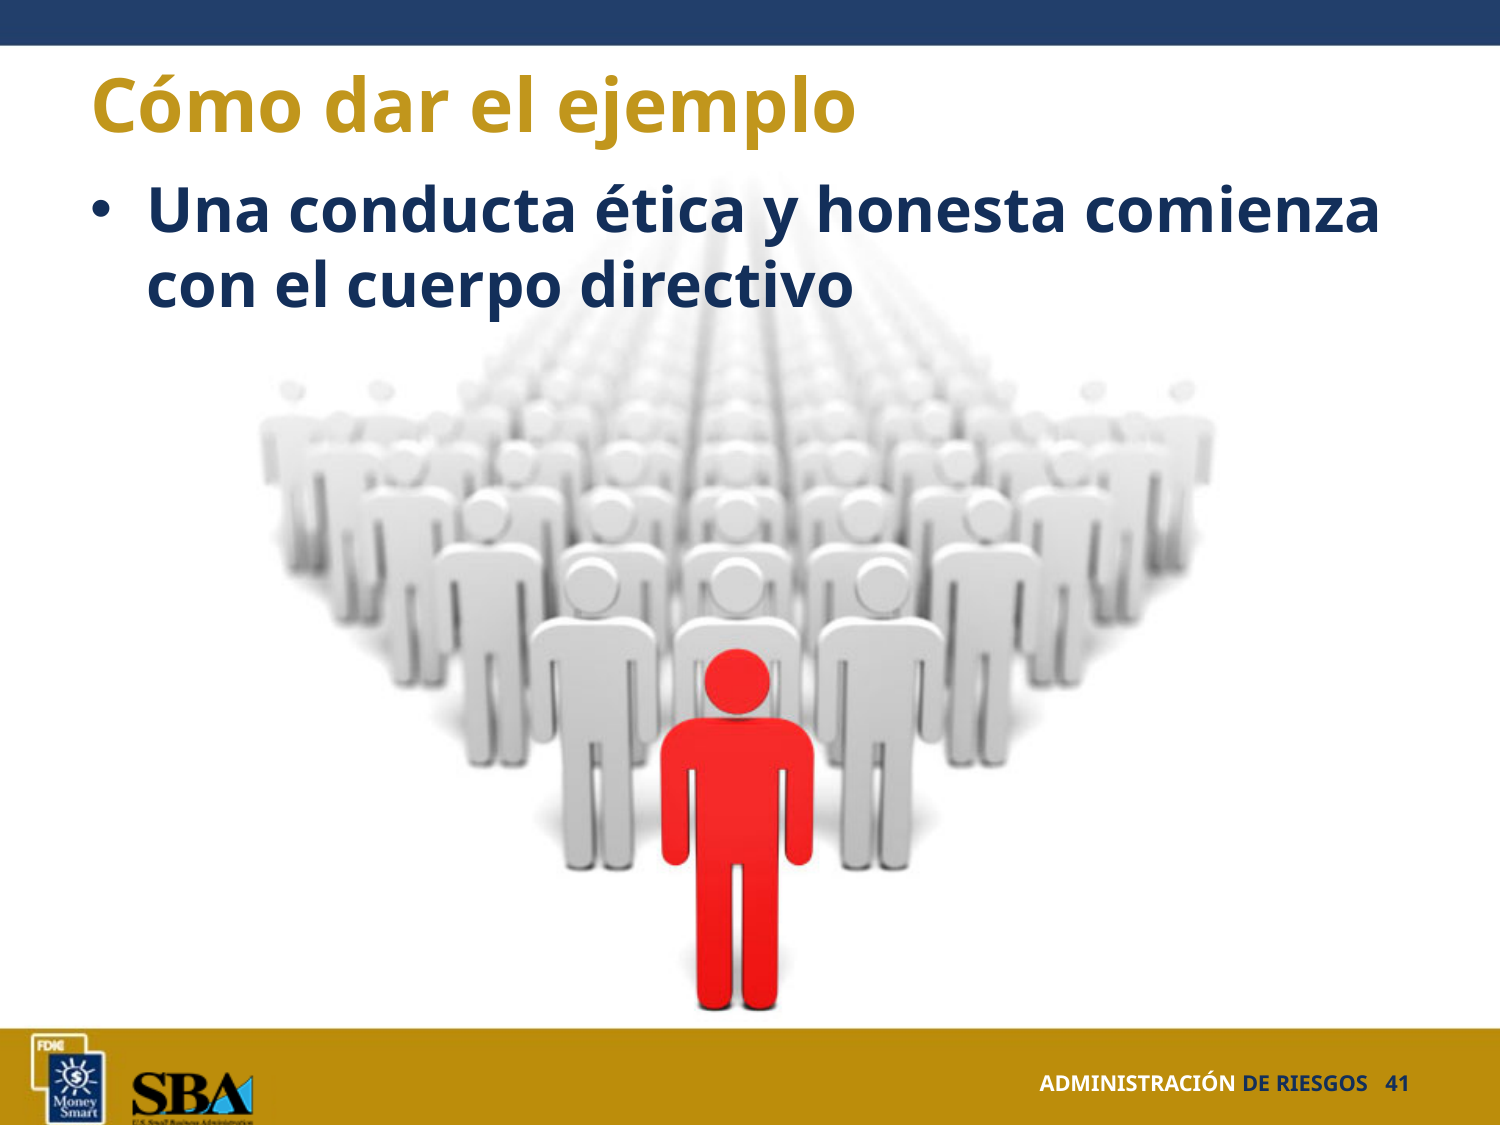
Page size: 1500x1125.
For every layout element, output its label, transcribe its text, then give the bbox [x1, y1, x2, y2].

title Cómo dar el ejemplo [74, 49, 1426, 151]
list Una conducta ética y honesta comienza con el cuerpo directivo [1334, 162, 1426, 863]
list Una conducta ética y honesta comienza con el cuerpo directivo [74, 162, 140, 863]
picture [0, 0, 1500, 1125]
